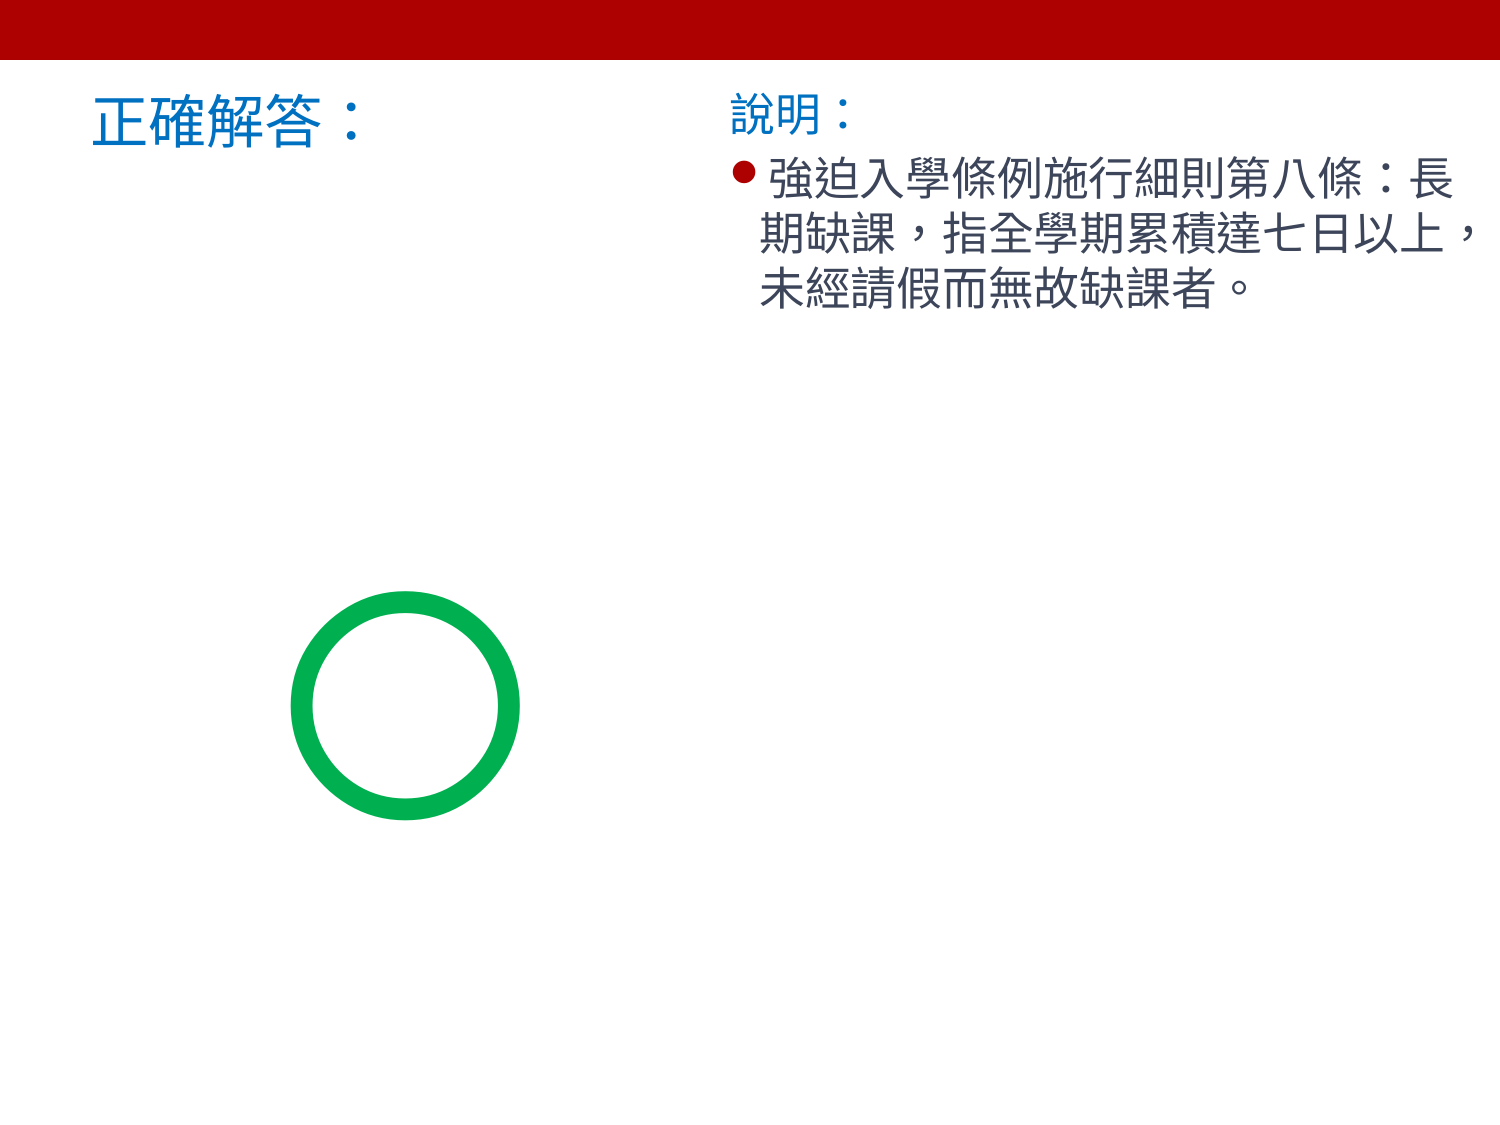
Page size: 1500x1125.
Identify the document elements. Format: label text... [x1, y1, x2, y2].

list 說明： 強迫入學條例施行細則第八條：長期缺課，指全學期累積達七日以上，未經請假而無故缺課者。 [714, 78, 1471, 1094]
list 正確解答： ○ [75, 78, 714, 1049]
